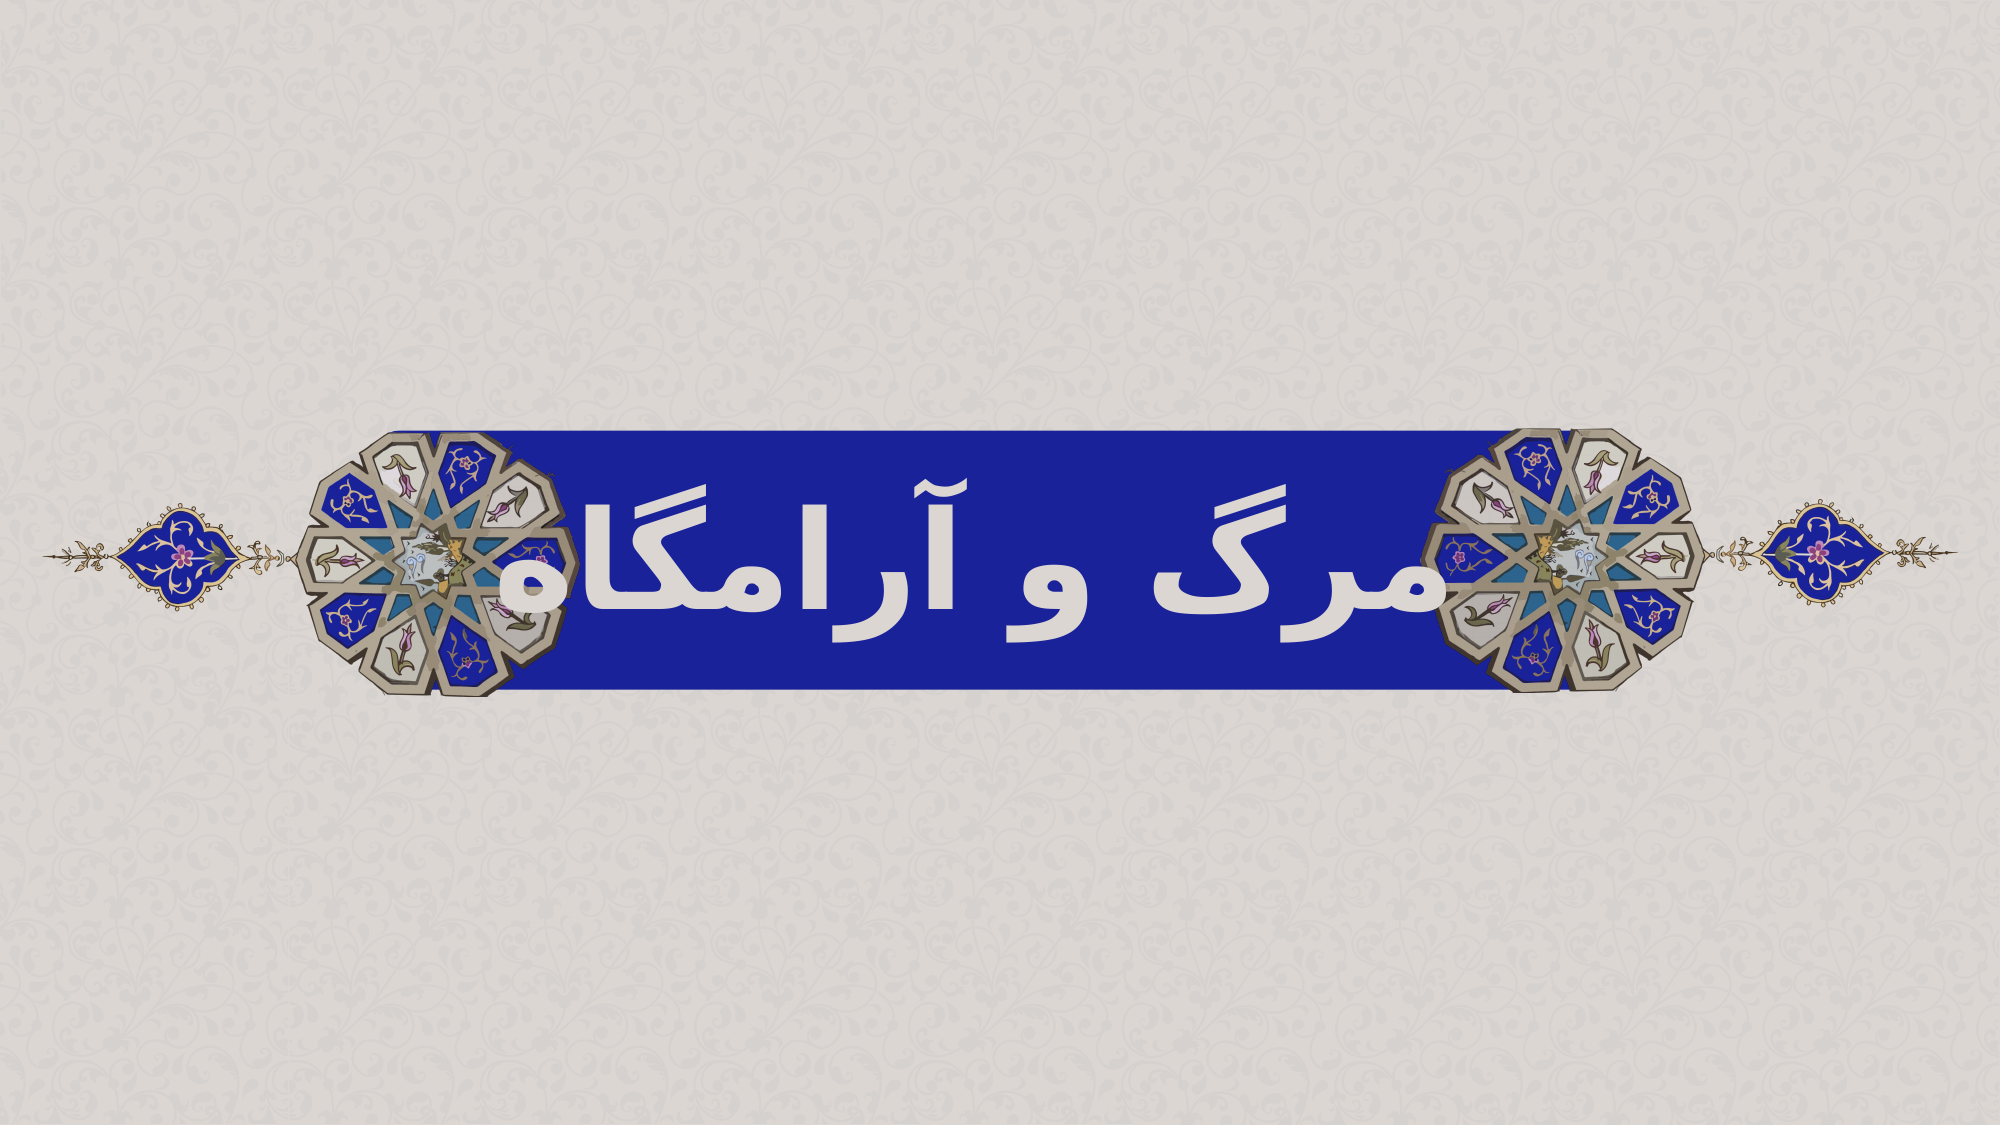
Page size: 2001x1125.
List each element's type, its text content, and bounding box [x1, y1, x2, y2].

picture [1421, 429, 1958, 693]
picture [43, 433, 580, 697]
text_box مرگ و آرامگاه [375, 464, 1576, 645]
